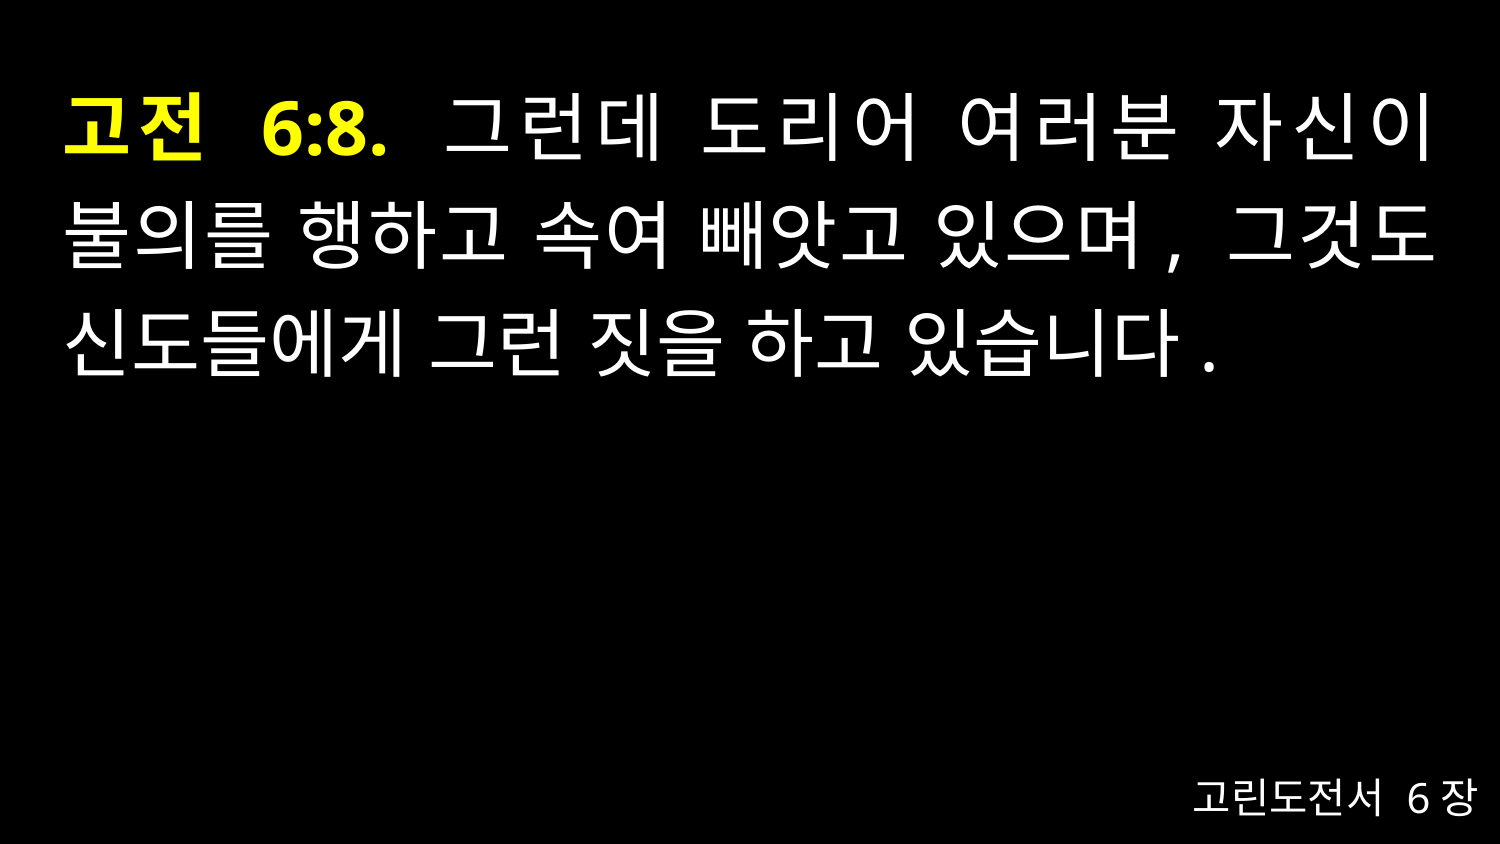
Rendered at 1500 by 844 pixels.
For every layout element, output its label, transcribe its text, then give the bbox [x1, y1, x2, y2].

title 고전 6:8. 그런데 도리어 여러분 자신이 불의를 행하고 속여 빼앗고 있으며, 그것도 신도들에게 그런 짓을 하고 있습니다. [0, 0, 1500, 844]
subtitle 고린도전서 6장 [916, 770, 1500, 844]
